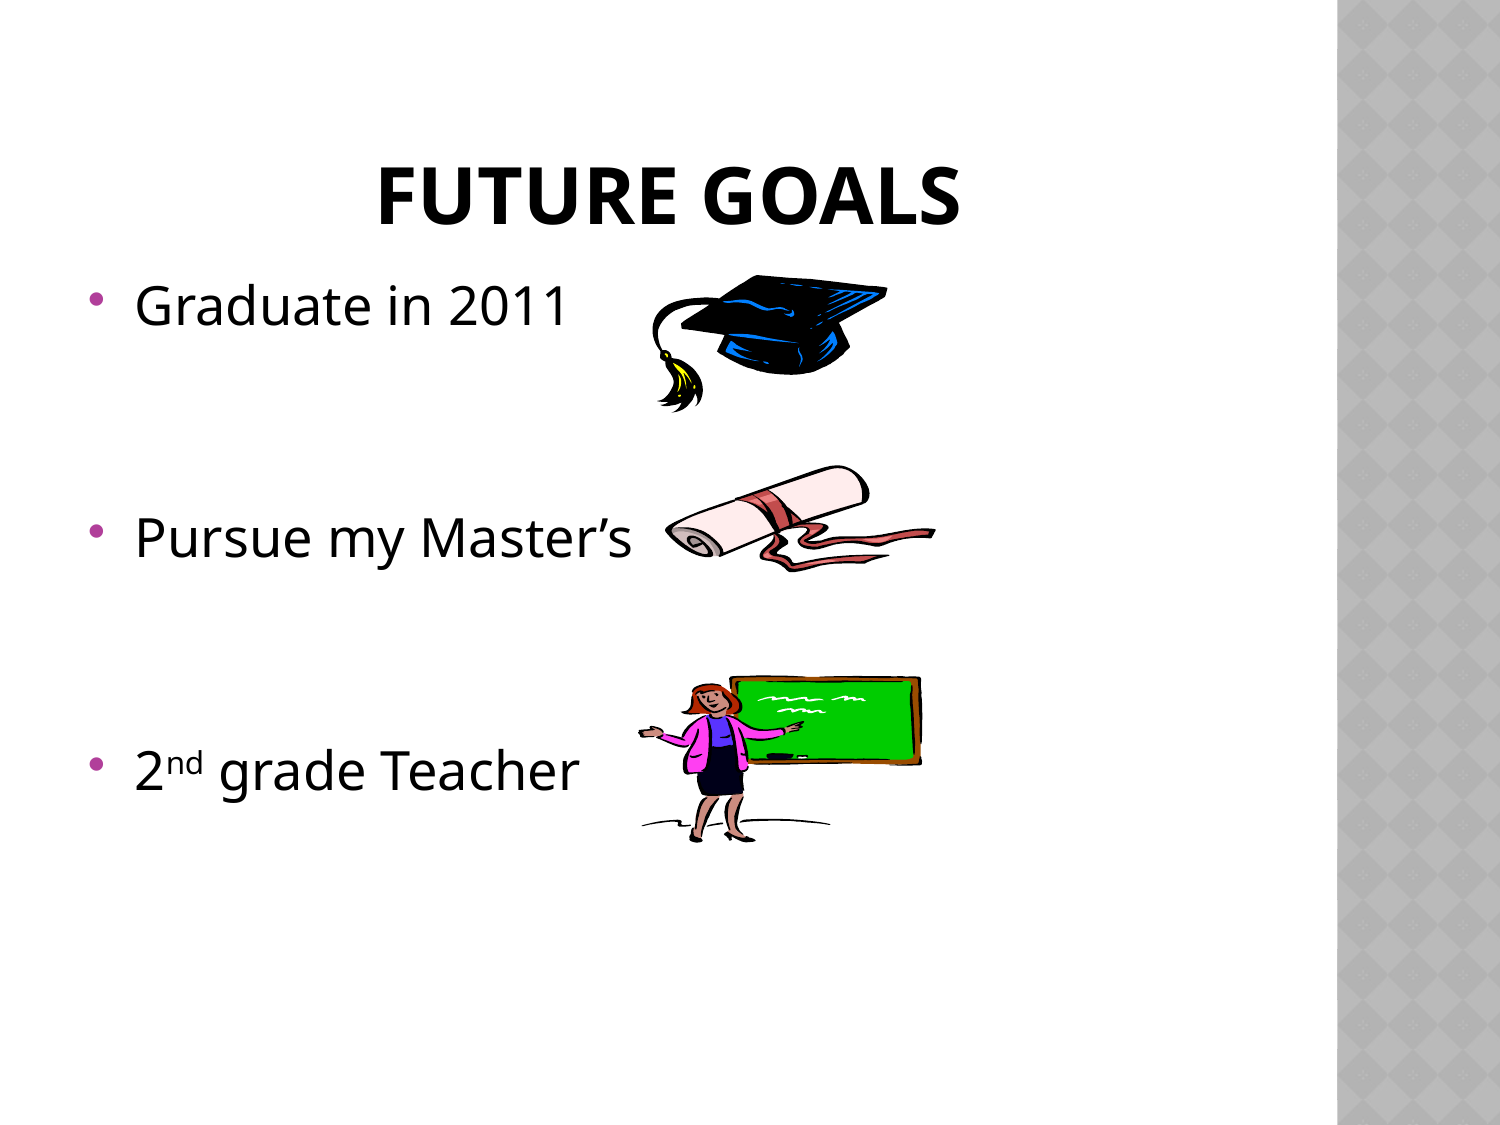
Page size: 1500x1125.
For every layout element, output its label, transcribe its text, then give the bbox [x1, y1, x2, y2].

list Graduate in 2011 Pursue my Master’s 2nd grade Teacher [75, 264, 1263, 1059]
title Future goals [75, 52, 1263, 240]
picture [637, 674, 924, 844]
picture [649, 274, 888, 413]
picture [662, 462, 942, 576]
